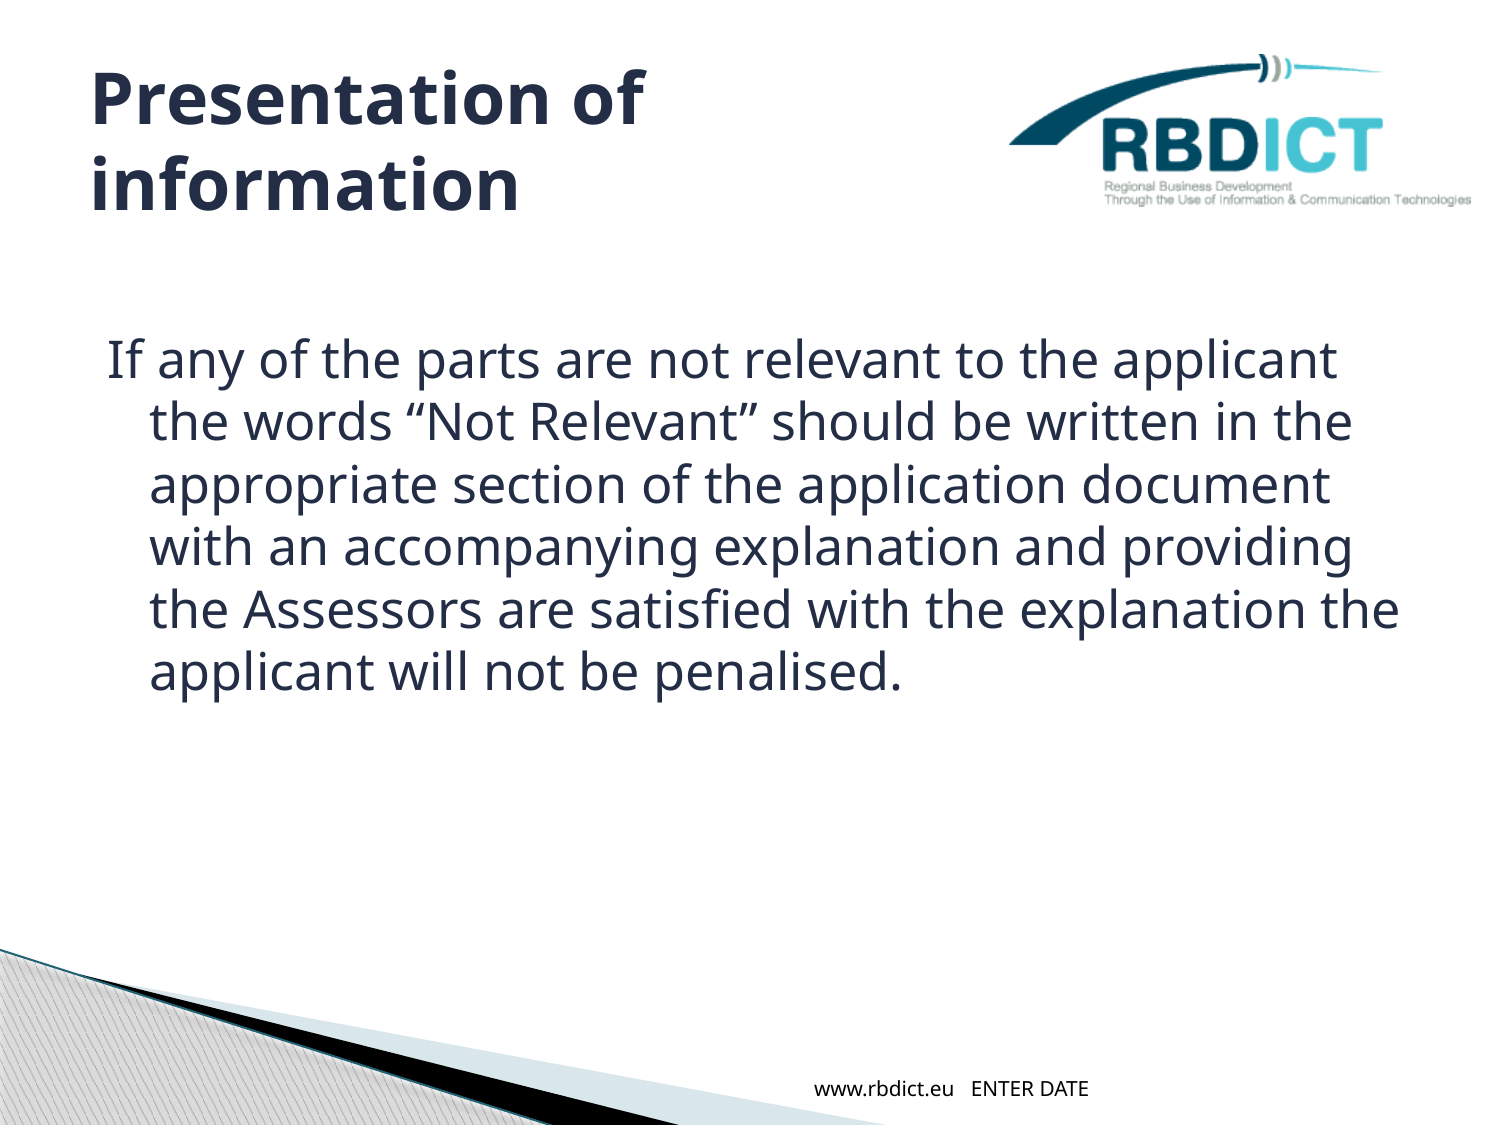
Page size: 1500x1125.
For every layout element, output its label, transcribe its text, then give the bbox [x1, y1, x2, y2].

title Presentation of information [75, 45, 1425, 233]
list If any of the parts are not relevant to the applicant the words “Not Relevant” should be written in the appropriate section of the application document with an accompanying explanation and providing the Assessors are satisfied with the explanation the applicant will not be penalised. [74, 242, 1426, 986]
footer www.rbdict.eu ENTER DATE [718, 1051, 1105, 1112]
picture [1425, 54, 1471, 207]
